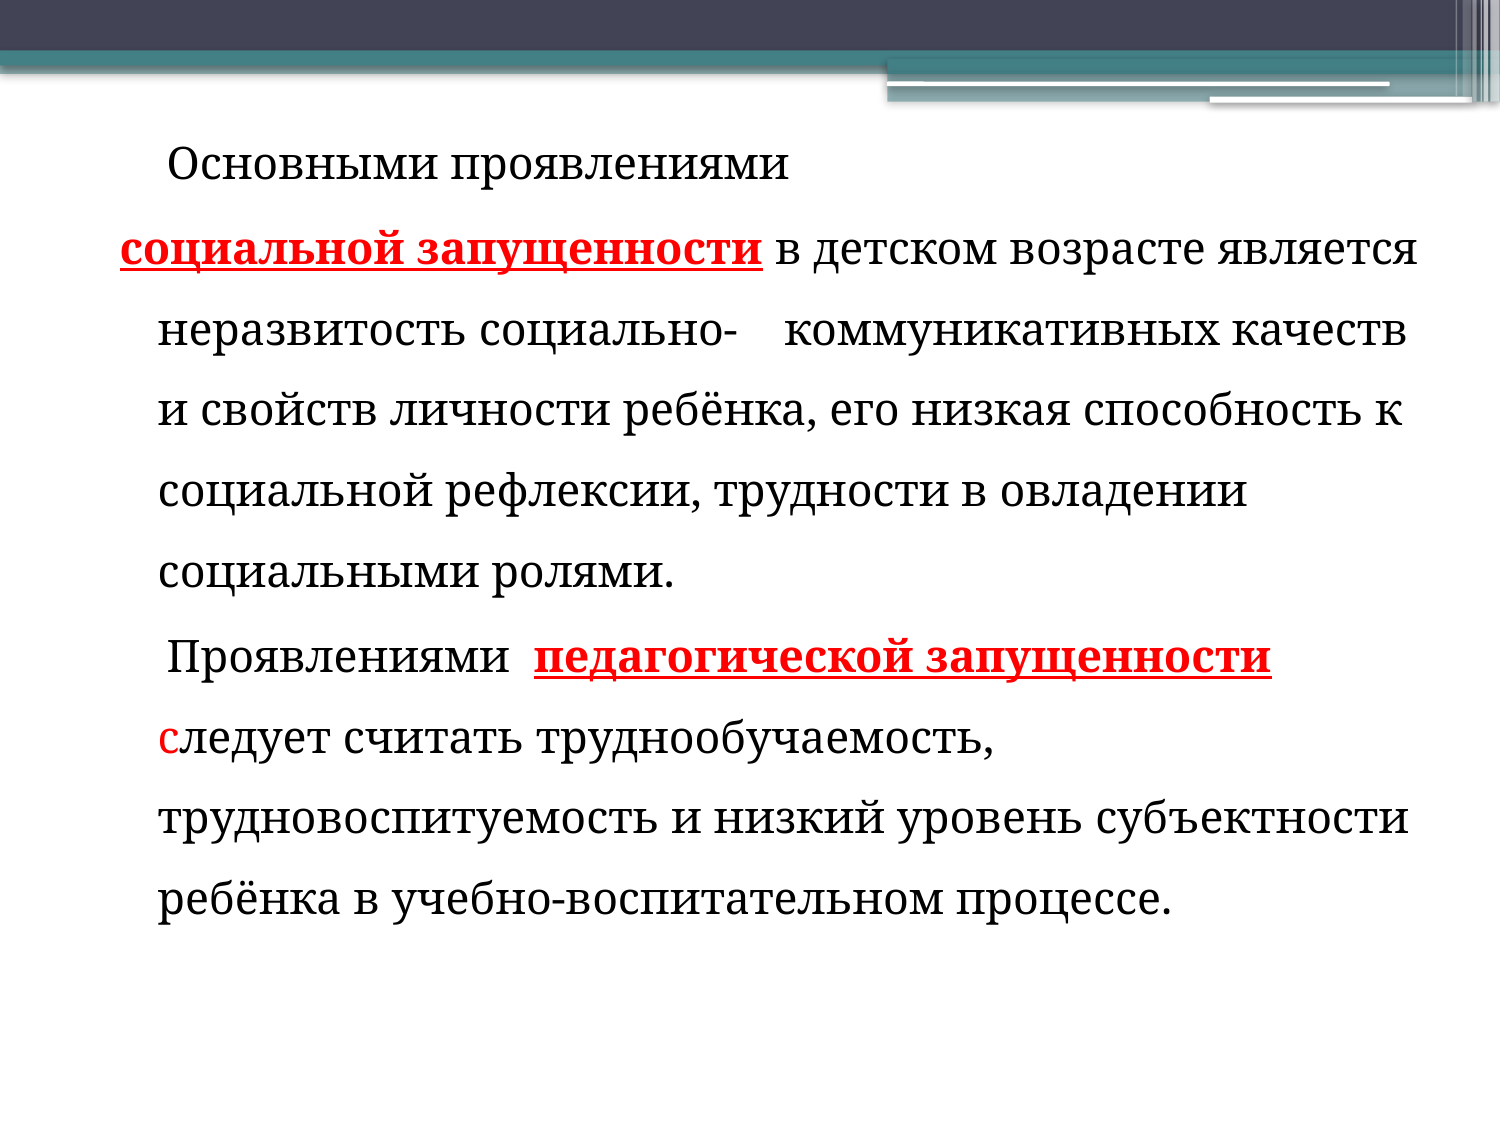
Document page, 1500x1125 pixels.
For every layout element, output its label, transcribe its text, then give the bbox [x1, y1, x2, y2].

list Основными проявлениями социальной запущенности в детском возрасте является неразвитость социально- коммуникативных качеств и свойств личности ребёнка, его низкая способность к социальной рефлексии, трудности в овладении социальными ролями. Проявлениями педагогической запущенности следует считать труднообучаемость, трудновоспитуемость и низкий уровень субъектности ребёнка в учебно-воспитательном процессе. [88, 90, 1459, 1083]
